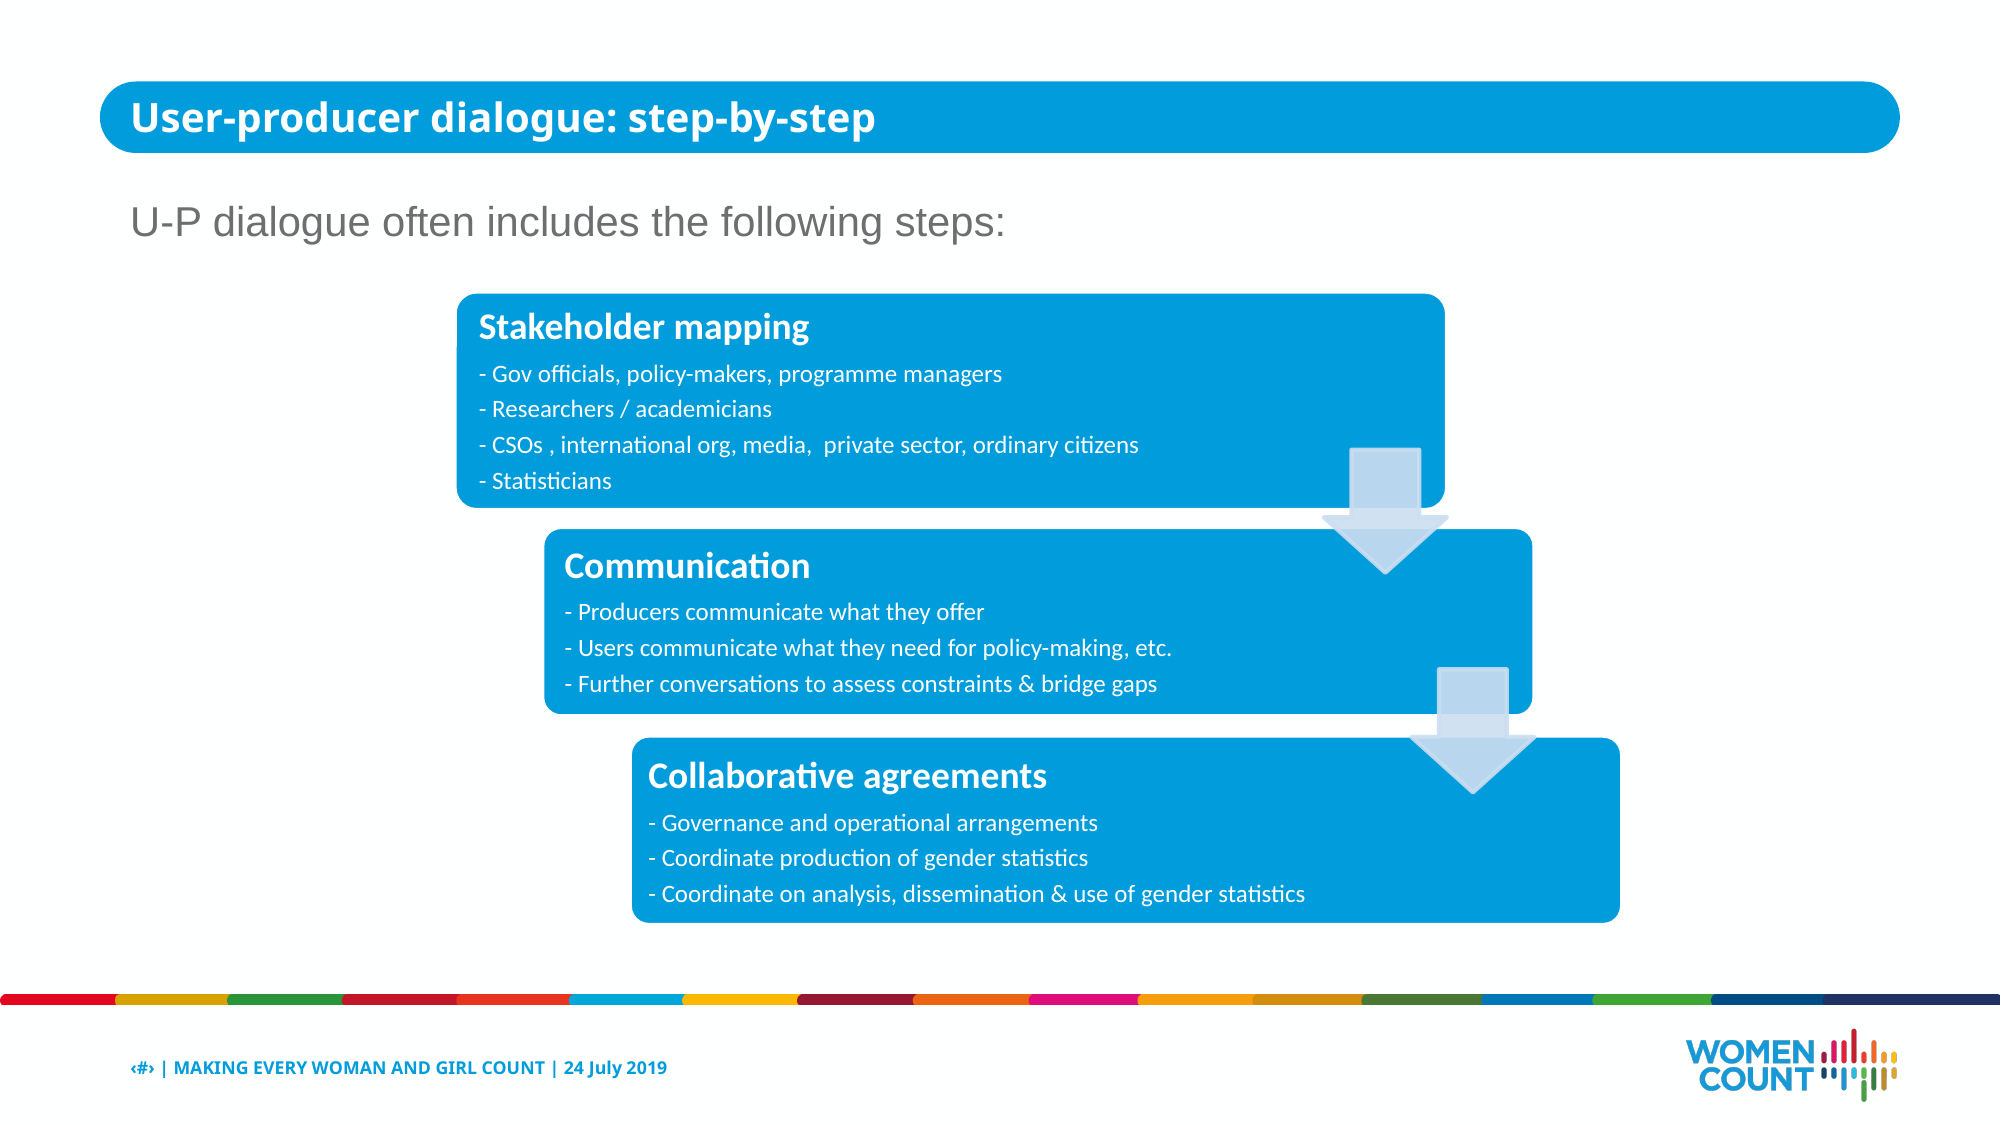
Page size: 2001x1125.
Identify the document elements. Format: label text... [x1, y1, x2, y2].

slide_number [130, 1056, 1198, 1078]
list User-producer dialogue: step-by-step [130, 92, 1872, 142]
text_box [454, 298, 1623, 931]
list U-P dialogue often includes the following steps: [130, 194, 1872, 246]
